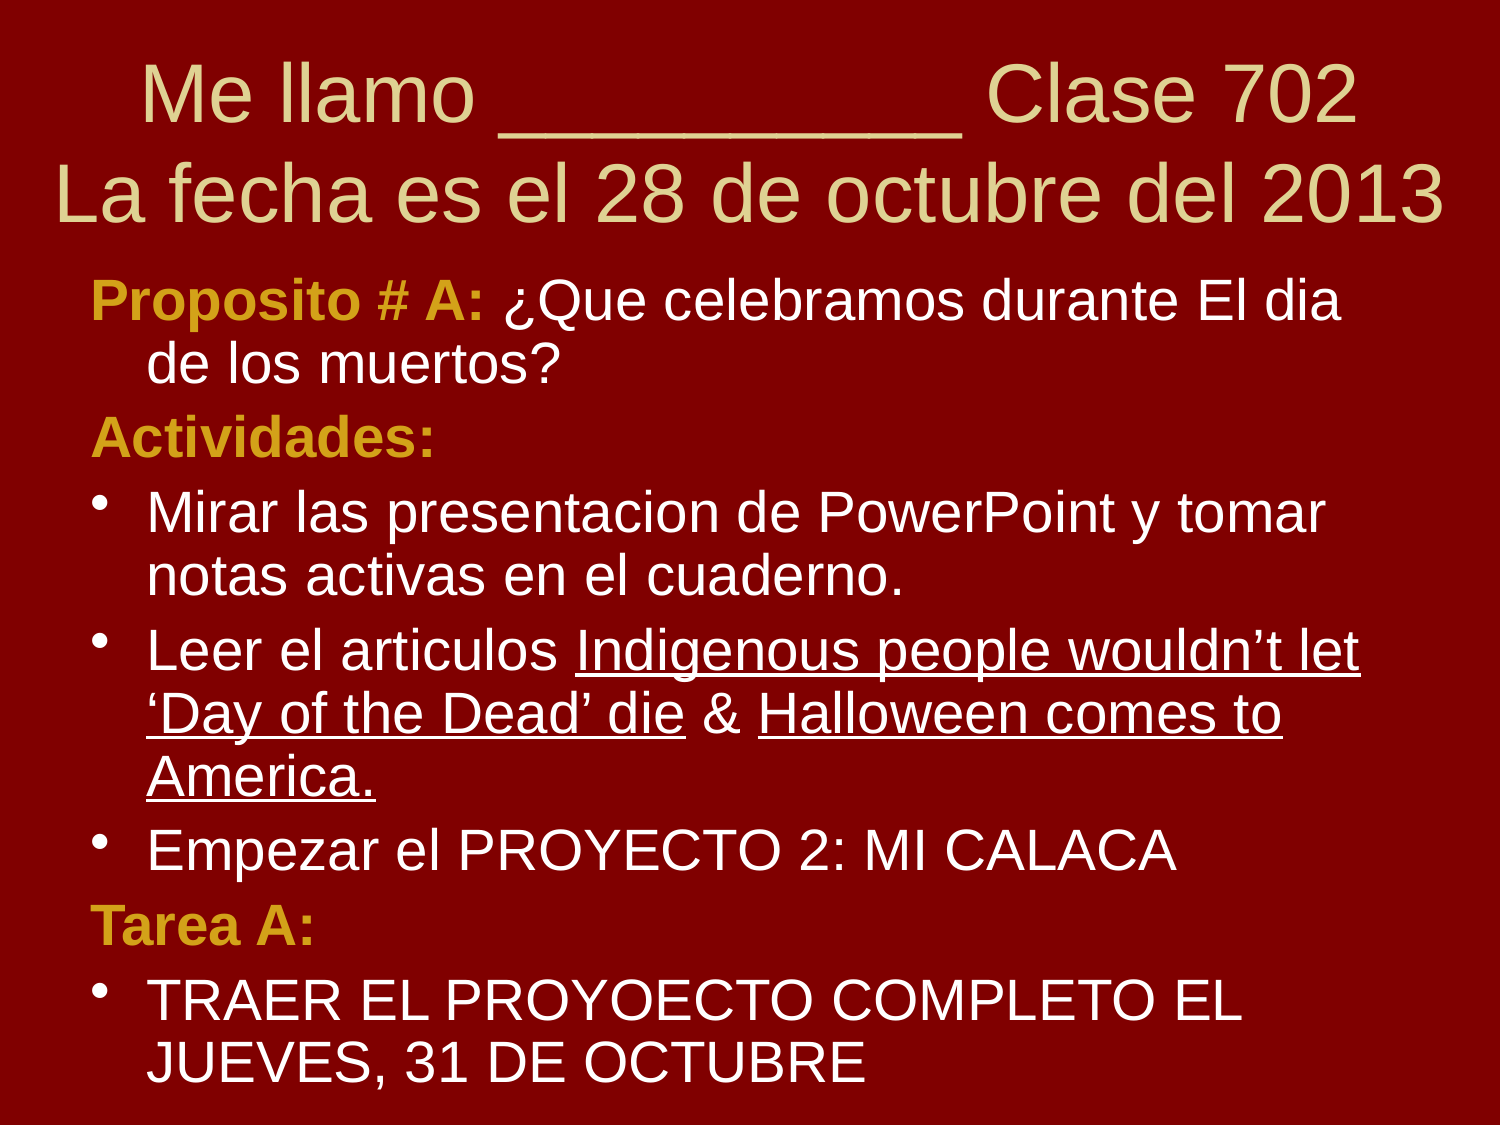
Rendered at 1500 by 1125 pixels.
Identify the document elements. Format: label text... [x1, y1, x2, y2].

list Proposito # A: ¿Que celebramos durante El dia de los muertos? Actividades: Mirar las presentacion de PowerPoint y tomar notas activas en el cuaderno. Leer el articulos Indigenous people wouldn’t let ‘Day of the Dead’ die & Halloween comes to America. Empezar el PROYECTO 2: MI CALACA Tarea A: TRAER EL PROYOECTO COMPLETO EL JUEVES, 31 DE OCTUBRE [75, 262, 1425, 1125]
title Me llamo __________ Clase 702 La fecha es el 28 de octubre del 2013 [0, 45, 1500, 233]
